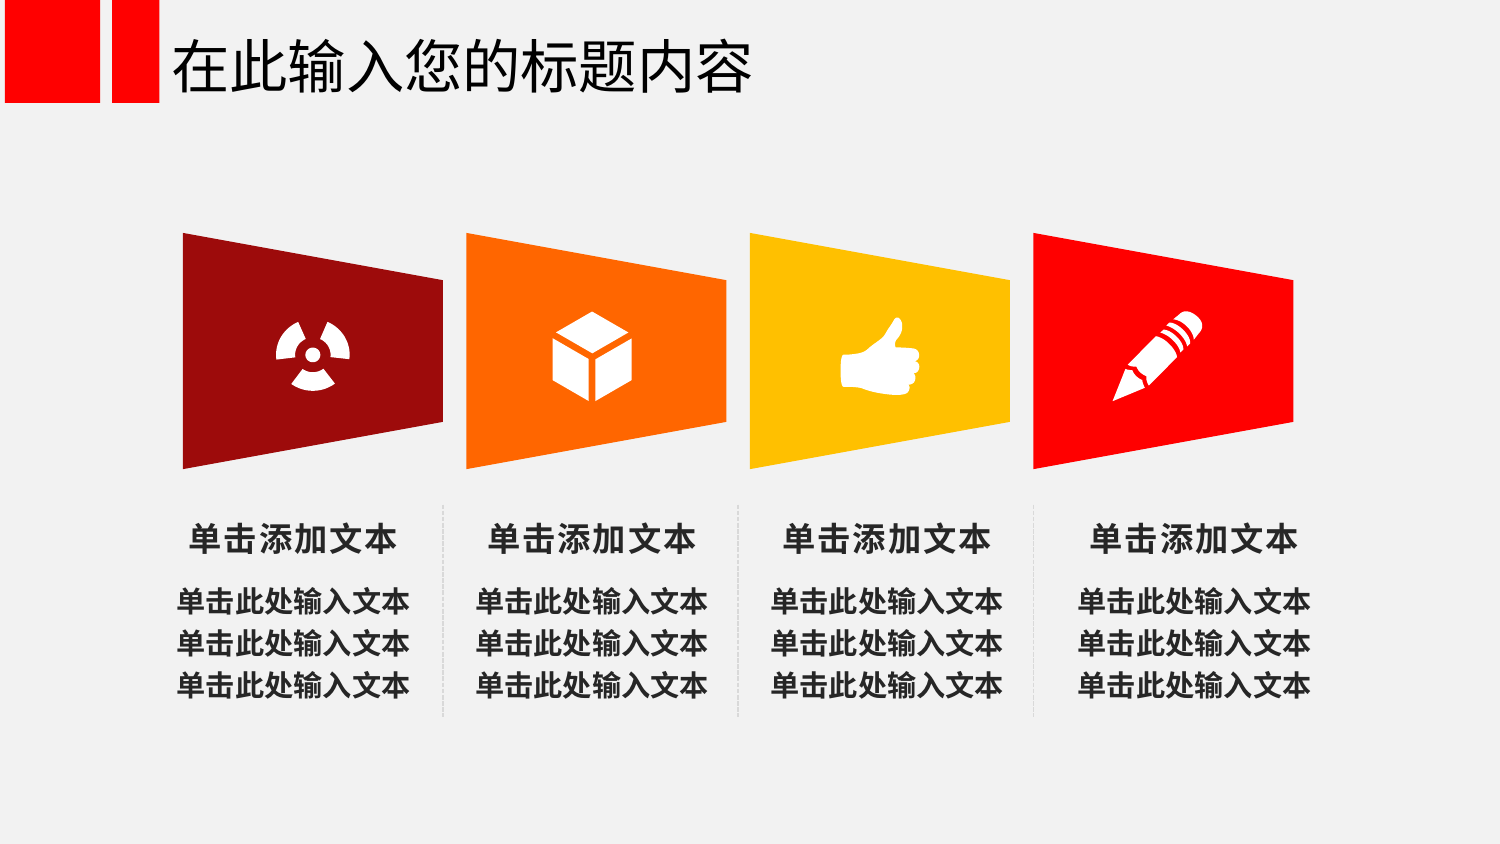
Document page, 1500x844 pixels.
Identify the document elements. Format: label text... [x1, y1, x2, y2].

text_box 在此输入您的标题内容 [156, 22, 793, 108]
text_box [749, 232, 1010, 470]
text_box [144, 510, 440, 712]
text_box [182, 232, 444, 470]
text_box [1033, 232, 1294, 470]
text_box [466, 232, 727, 470]
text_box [442, 510, 735, 712]
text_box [737, 510, 1037, 712]
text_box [1045, 510, 1345, 712]
